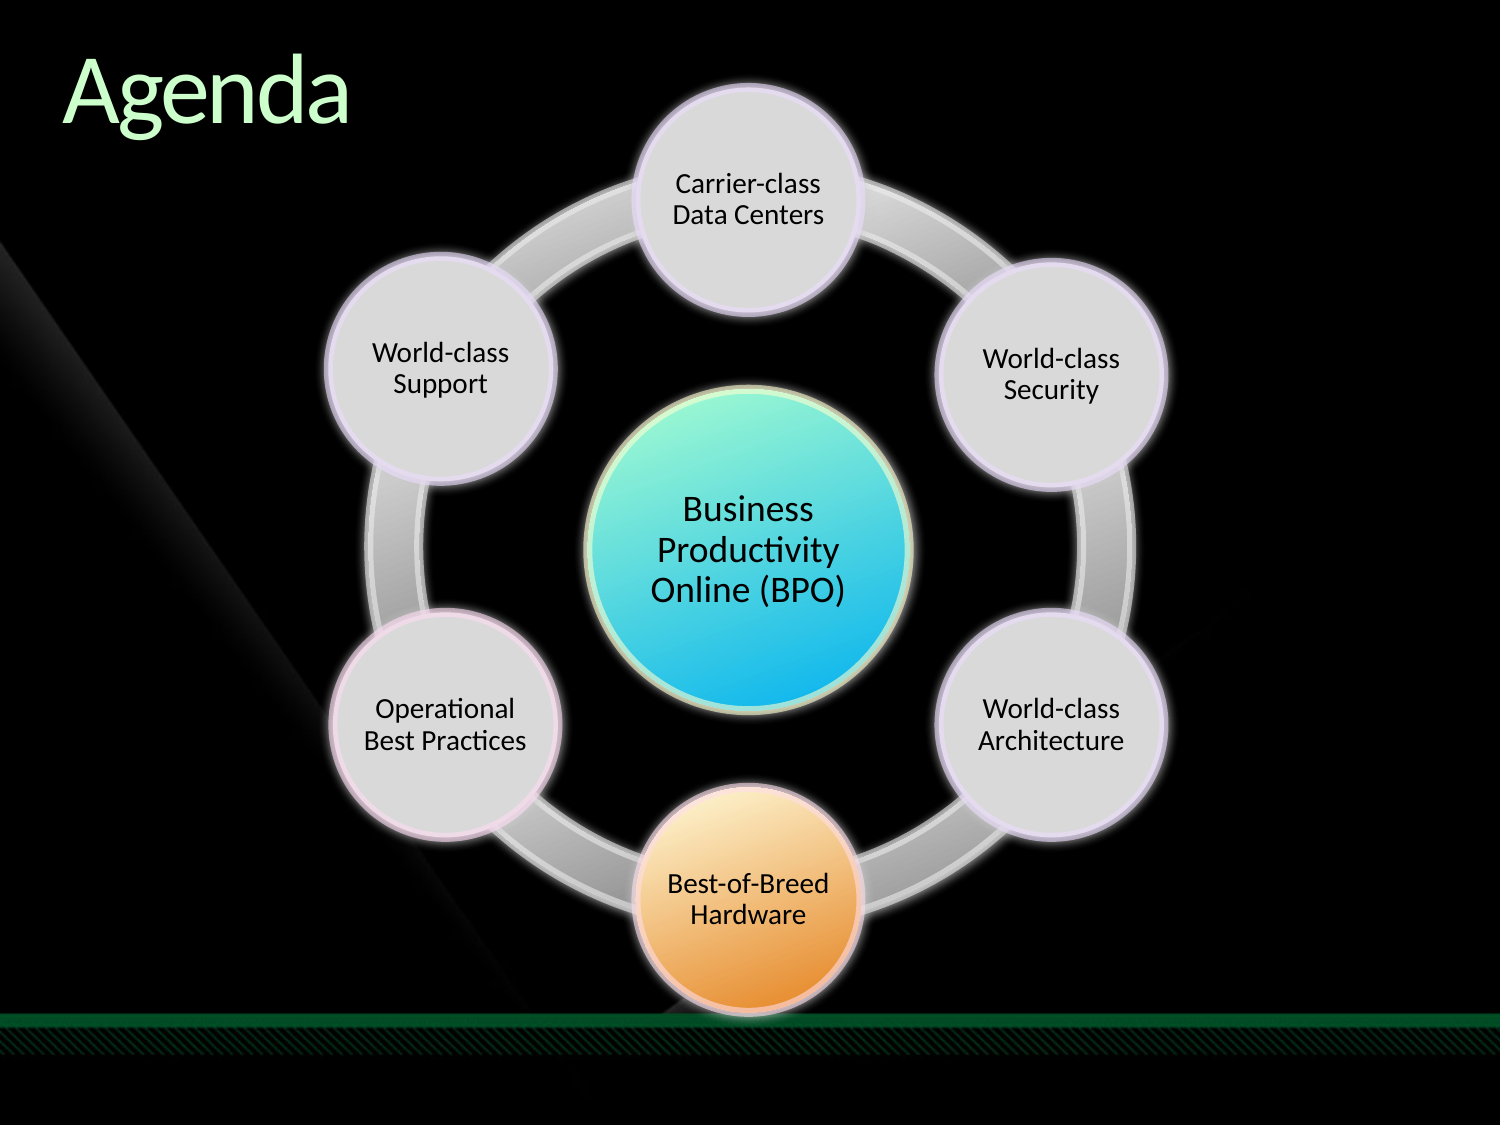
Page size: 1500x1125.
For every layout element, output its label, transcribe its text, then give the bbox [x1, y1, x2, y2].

text_box Best-of-Breed Hardware [631, 782, 866, 1017]
text_box [495, 181, 631, 296]
text_box Operational Best Practices [328, 607, 563, 842]
text_box Business Productivity Online (BPO) [583, 384, 914, 716]
text_box World-class Support [323, 251, 558, 486]
text_box [867, 180, 1007, 295]
text_box World-class Architecture [934, 607, 1169, 842]
text_box [498, 800, 634, 911]
picture [0, 0, 1500, 1125]
text_box [1072, 473, 1137, 626]
text_box [864, 801, 1000, 912]
title Agenda [62, 37, 1438, 147]
text_box Carrier-class Data Centers [631, 82, 866, 317]
text_box World-class Security [934, 257, 1169, 492]
text_box [364, 472, 428, 625]
